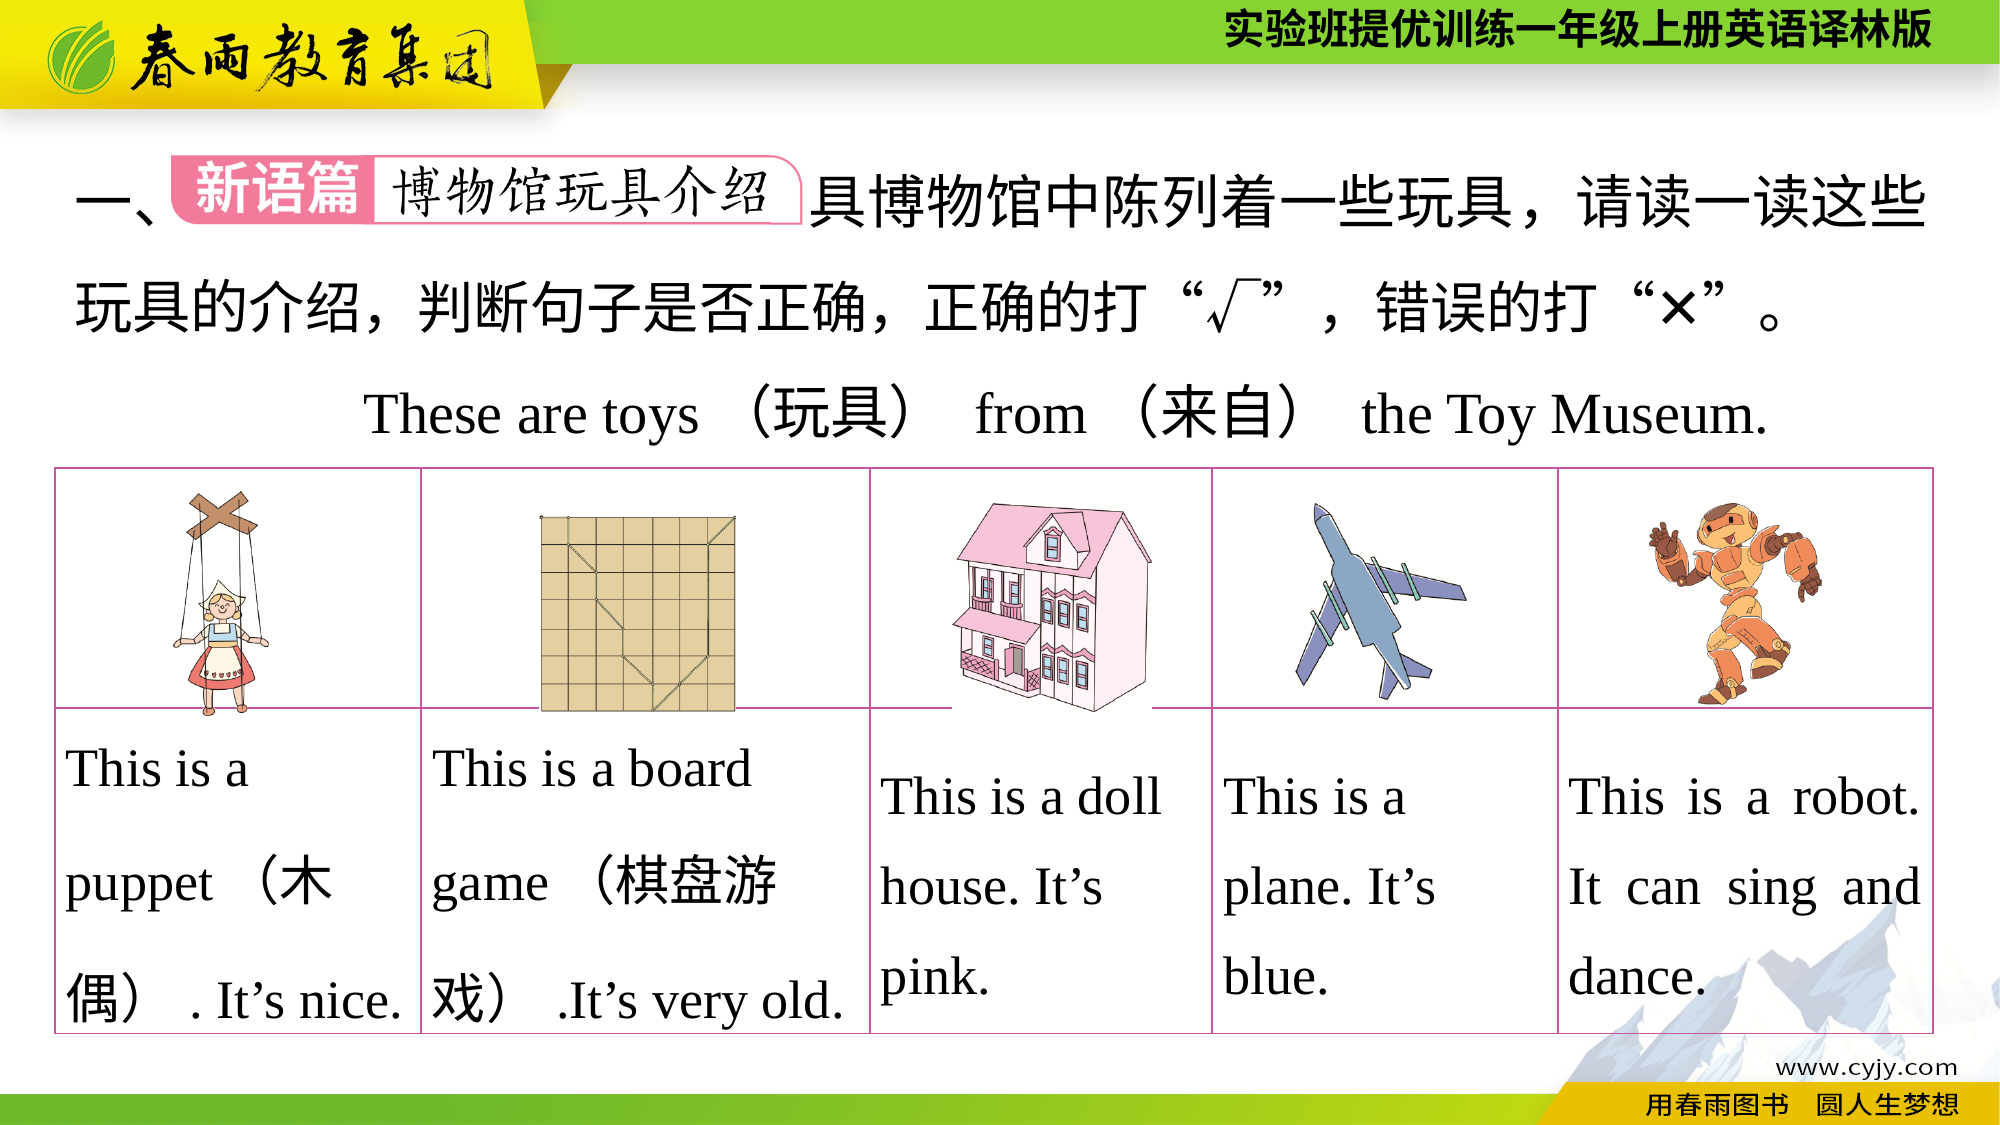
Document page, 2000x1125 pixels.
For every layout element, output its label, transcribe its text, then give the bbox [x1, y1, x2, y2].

table_cell This is a board game（棋盘游戏）.It’s very old. [422, 709, 869, 1033]
table_header [56, 469, 420, 707]
picture [0, 0, 2000, 1125]
table_cell This is a puppet（木偶）. It’s nice. [56, 709, 420, 1033]
table_header [871, 469, 1211, 707]
table_cell This is a plane. It’s blue. [1213, 709, 1557, 1033]
table_header [1213, 469, 1557, 707]
table_cell This is a robot. It can sing and dance. [1559, 709, 1932, 1033]
table_header [1559, 469, 1932, 707]
table_cell This is a doll house. It’s pink. [871, 709, 1211, 1033]
table_header [422, 469, 869, 707]
list 一、 玩具博物馆中陈列着一些玩具，请读一读这些玩具的介绍，判断句子是否正确，正确的打“√”，错误的打“✕”。 These are toys（玩具） from（来自） the Toy Museum. [59, 122, 1944, 456]
